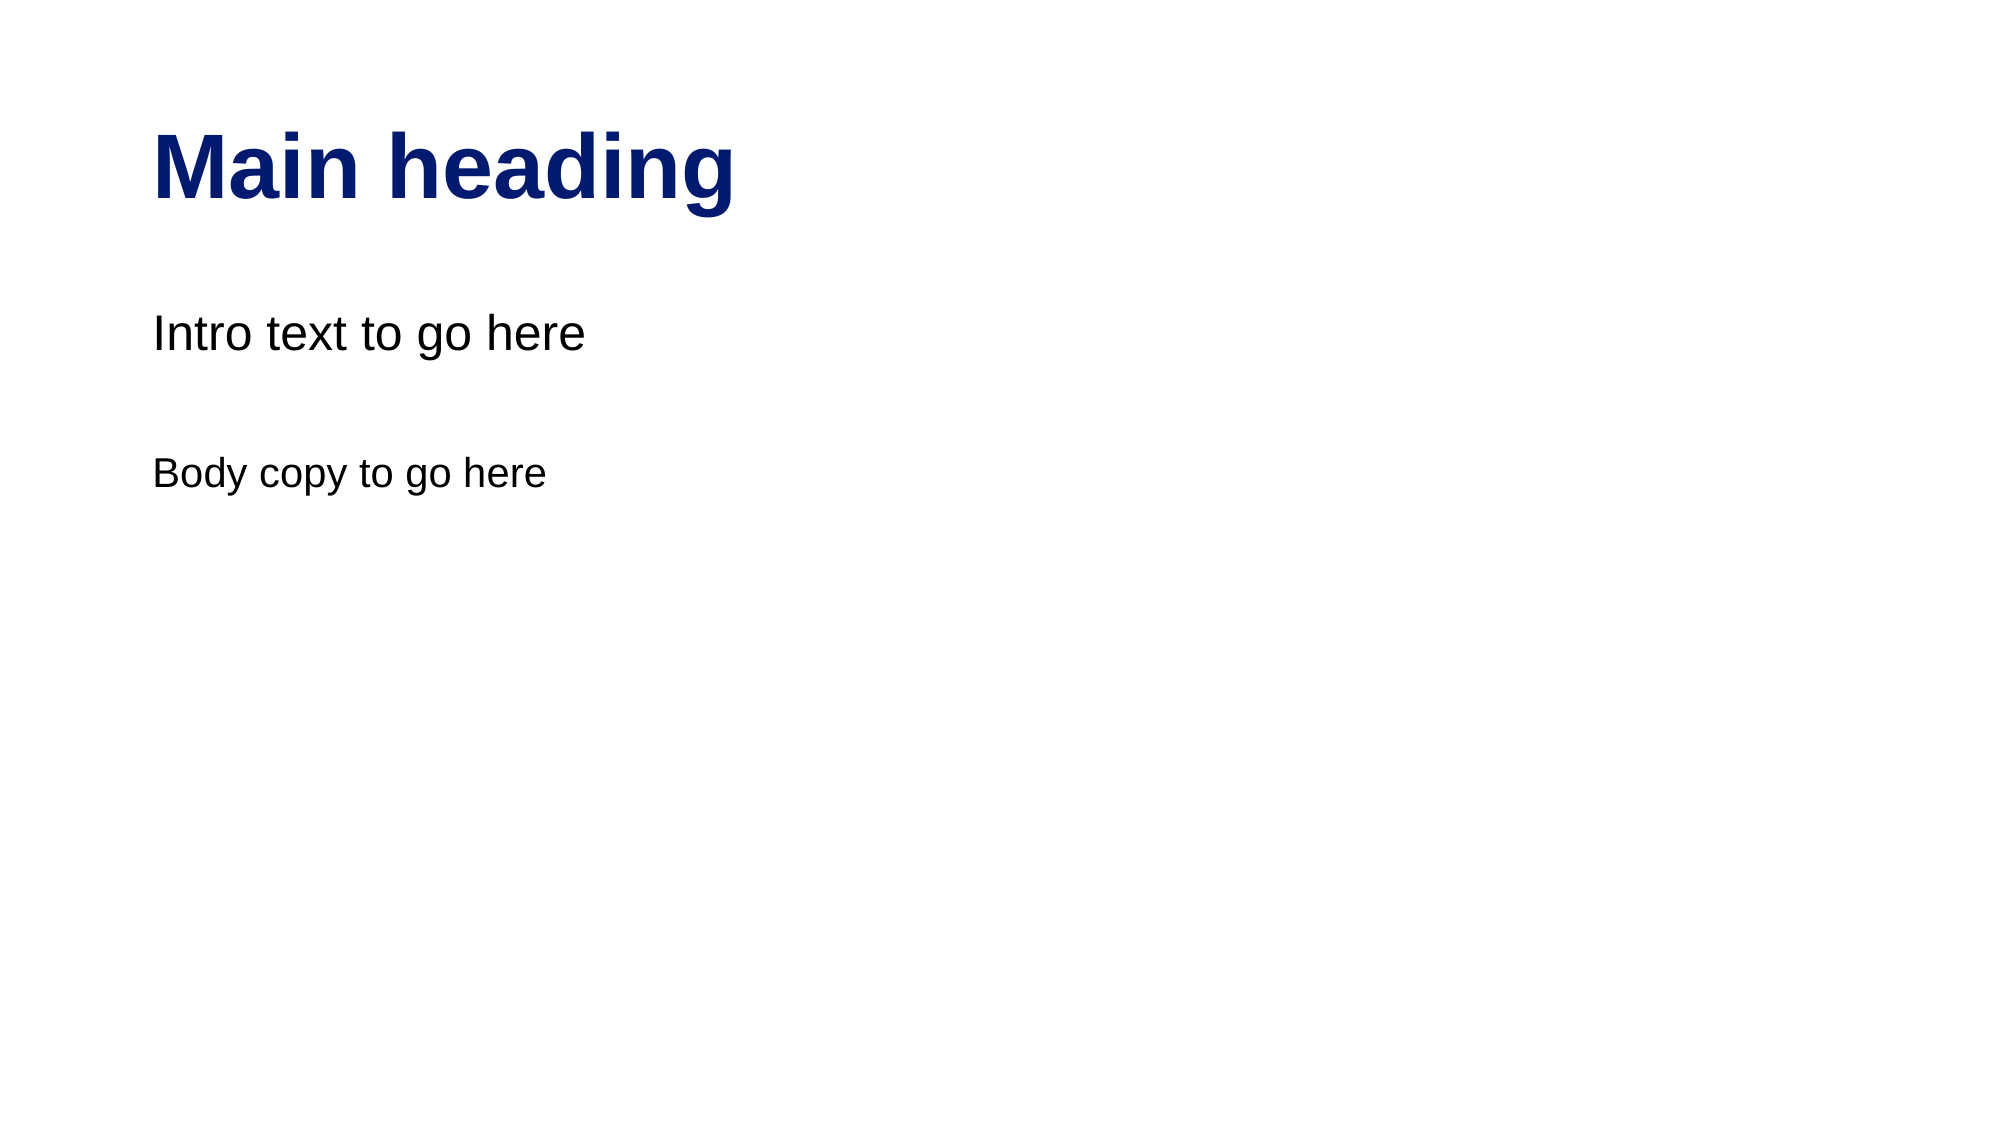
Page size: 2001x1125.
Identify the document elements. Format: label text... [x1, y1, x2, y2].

title Main heading [137, 59, 1863, 278]
list Intro text to go here [137, 299, 1863, 422]
list Body copy to go here [137, 443, 1863, 1014]
